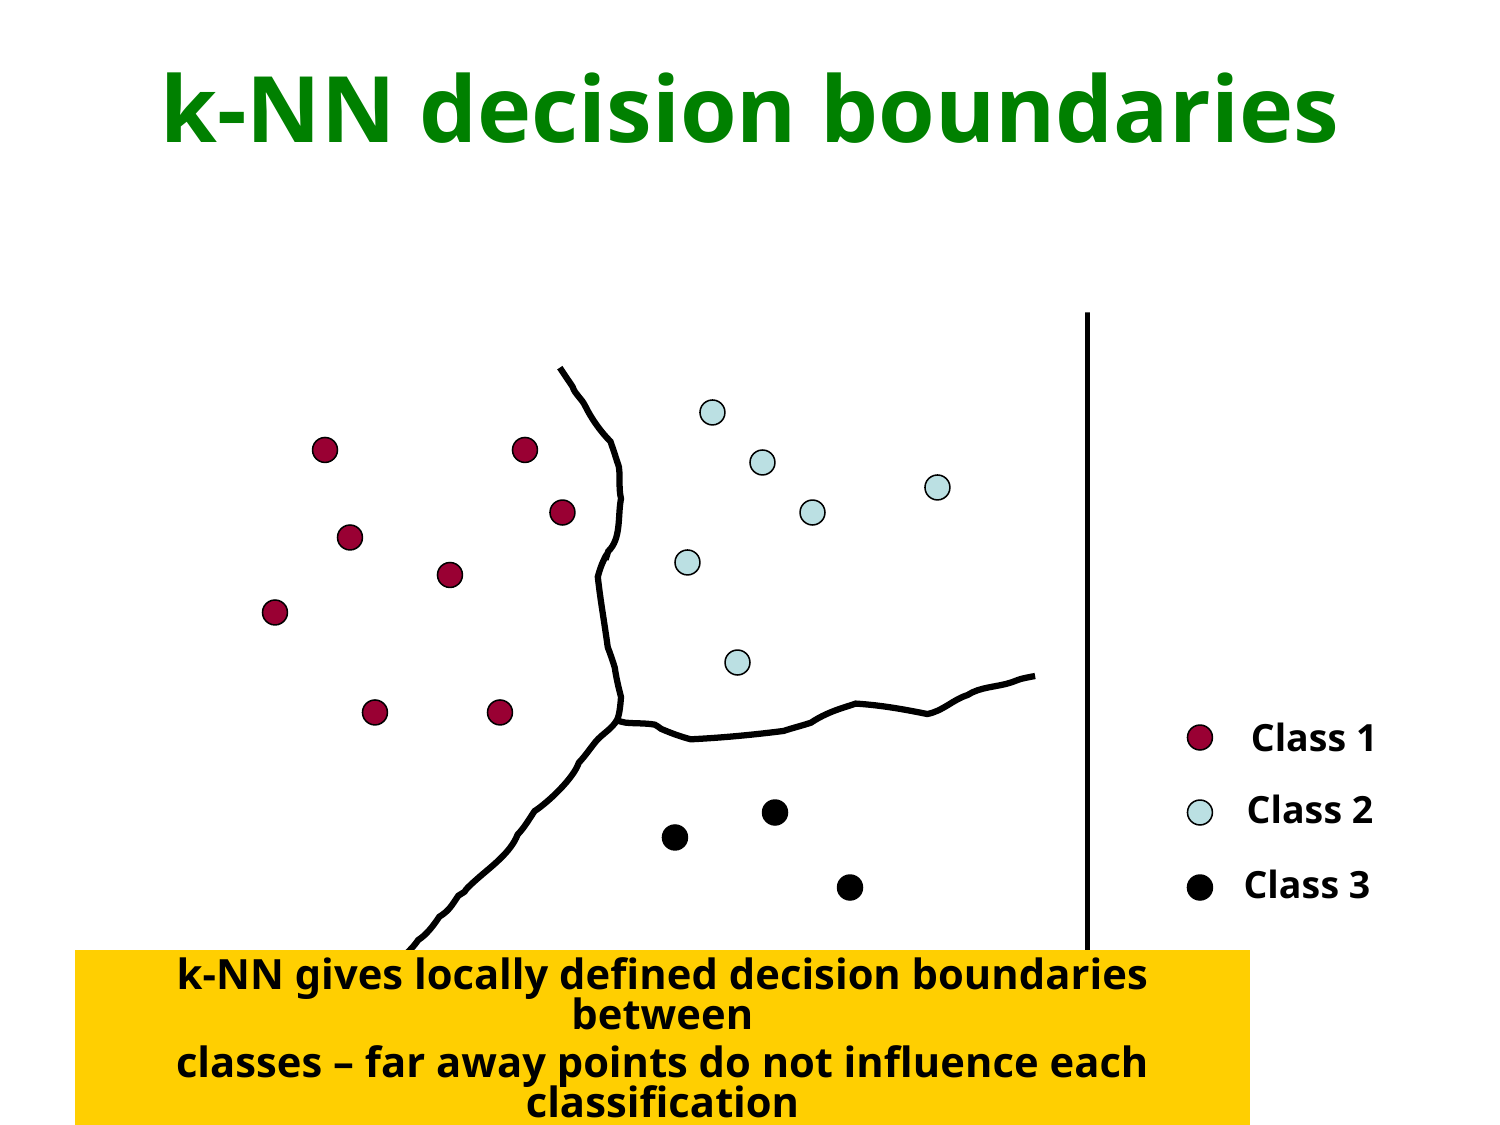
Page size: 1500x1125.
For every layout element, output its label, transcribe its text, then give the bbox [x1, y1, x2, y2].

text_box [750, 450, 775, 475]
text_box [362, 699, 388, 725]
text_box [262, 600, 288, 625]
text_box k-NN gives locally defined decision boundaries between classes – far away points do not influence each classification decision (unlike in Naïve Bayes, etc.) [75, 950, 1250, 1125]
text_box [1187, 800, 1213, 826]
text_box Class 3 [1228, 862, 1386, 914]
text_box [1187, 875, 1213, 901]
text_box [699, 399, 725, 425]
text_box [800, 500, 826, 526]
text_box Class 1 [1236, 714, 1393, 766]
text_box [616, 676, 1036, 740]
text_box [675, 549, 700, 575]
text_box [337, 525, 363, 550]
title k-NN decision boundaries [74, 12, 1426, 201]
text_box [762, 800, 788, 826]
text_box [312, 437, 338, 463]
text_box [1187, 725, 1213, 751]
text_box [437, 562, 463, 588]
text_box [662, 825, 688, 850]
text_box [356, 367, 622, 950]
text_box [837, 875, 863, 901]
text_box Class 2 [1231, 787, 1389, 839]
text_box [725, 650, 751, 676]
text_box [512, 437, 534, 463]
text_box [924, 474, 950, 500]
